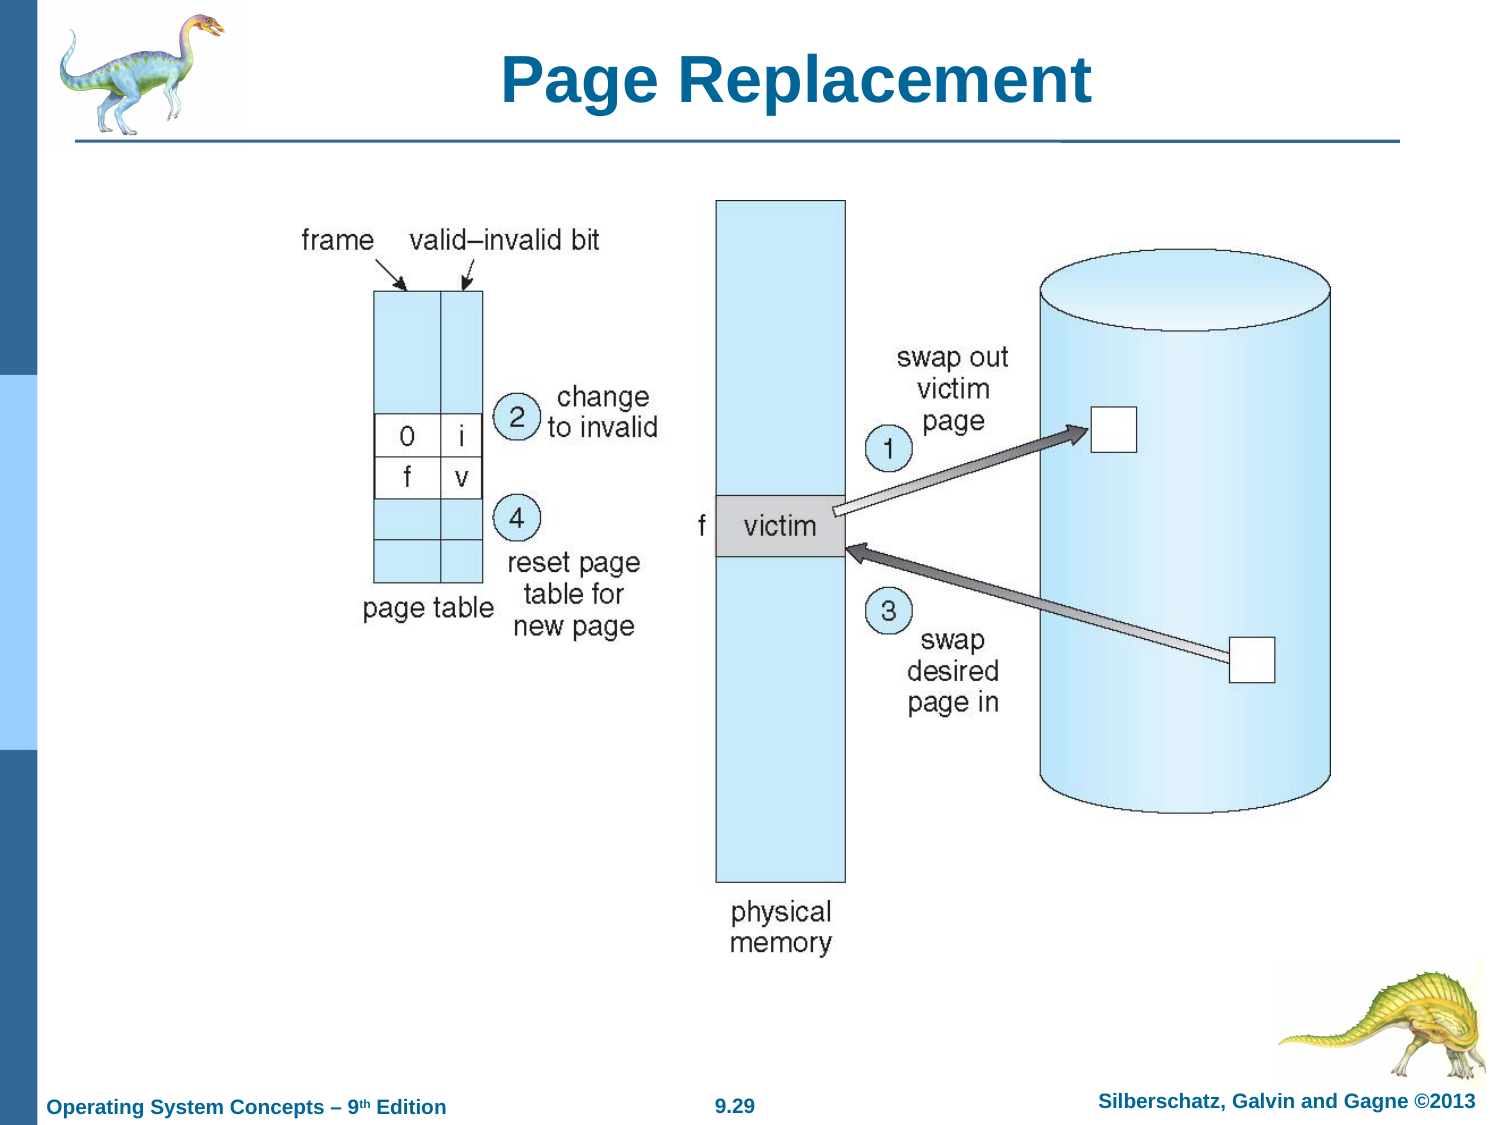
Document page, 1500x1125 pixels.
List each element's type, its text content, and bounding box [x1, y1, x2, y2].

title Page Replacement [167, 28, 1426, 124]
picture [301, 200, 1486, 1090]
picture [46, 0, 243, 149]
